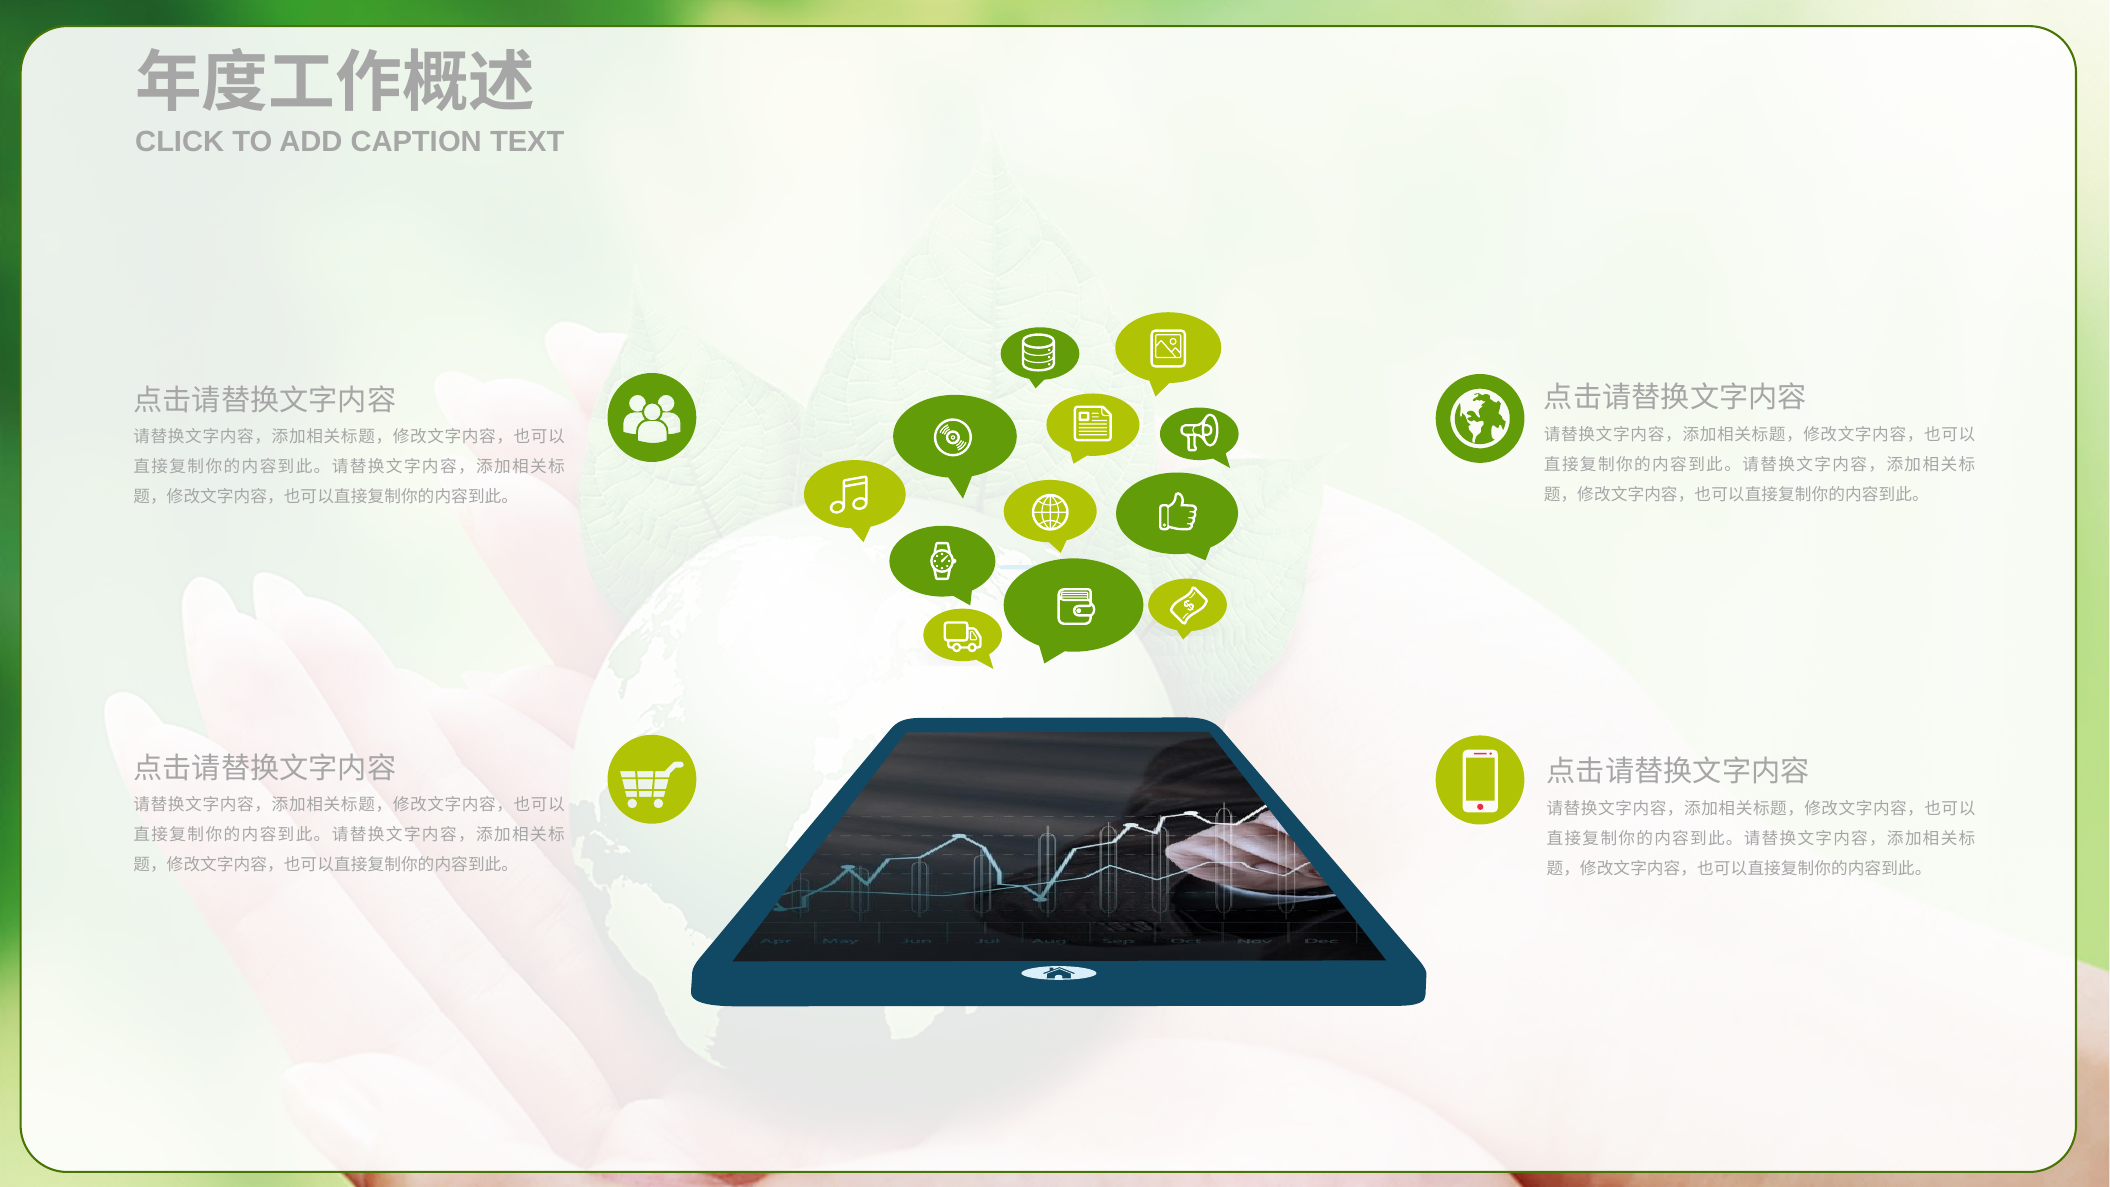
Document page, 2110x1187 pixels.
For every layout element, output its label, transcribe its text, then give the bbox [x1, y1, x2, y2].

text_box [690, 312, 1428, 1007]
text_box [1435, 373, 1976, 506]
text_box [1435, 735, 1976, 879]
text_box 年度工作概述 [135, 38, 596, 119]
picture [0, 0, 2110, 1187]
text_box CLICK TO ADD CAPTION TEXT [135, 122, 596, 158]
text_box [133, 372, 697, 507]
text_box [133, 734, 697, 876]
